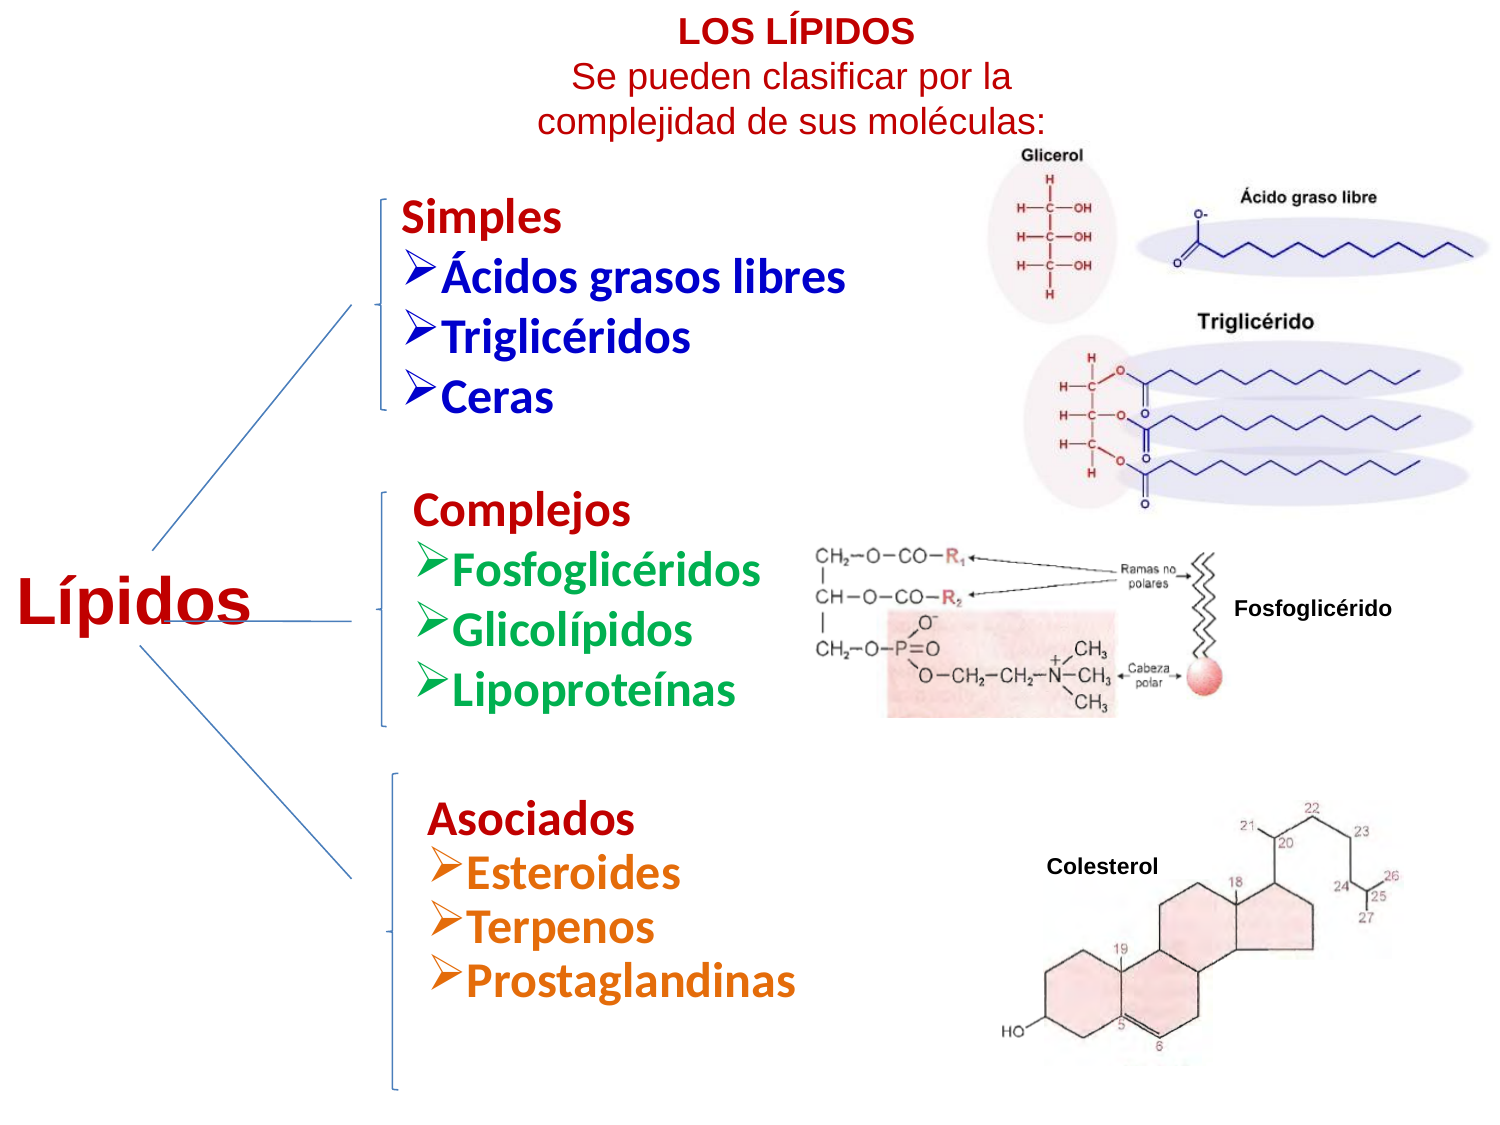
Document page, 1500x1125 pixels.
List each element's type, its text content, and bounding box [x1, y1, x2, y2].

text_box Lípidos [1, 550, 279, 646]
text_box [128, 327, 376, 528]
picture [984, 796, 1408, 1066]
picture [796, 538, 1260, 718]
text_box [385, 772, 399, 1091]
picture [975, 140, 1500, 521]
text_box [375, 491, 387, 728]
text_box LOS LÍPIDOS Se pueden clasificar por la complejidad de sus moléculas: [421, 0, 1172, 150]
text_box [374, 198, 387, 411]
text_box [129, 656, 363, 869]
text_box Asociados Esteroides Terpenos Prostaglandinas [412, 785, 812, 1016]
text_box Fosfoglicérido [1263, 585, 1408, 629]
text_box Complejos Fosfoglicéridos Glicolípidos Lipoproteínas [398, 468, 1043, 724]
text_box Simples Ácidos grasos libres Triglicéridos Ceras [386, 175, 970, 431]
